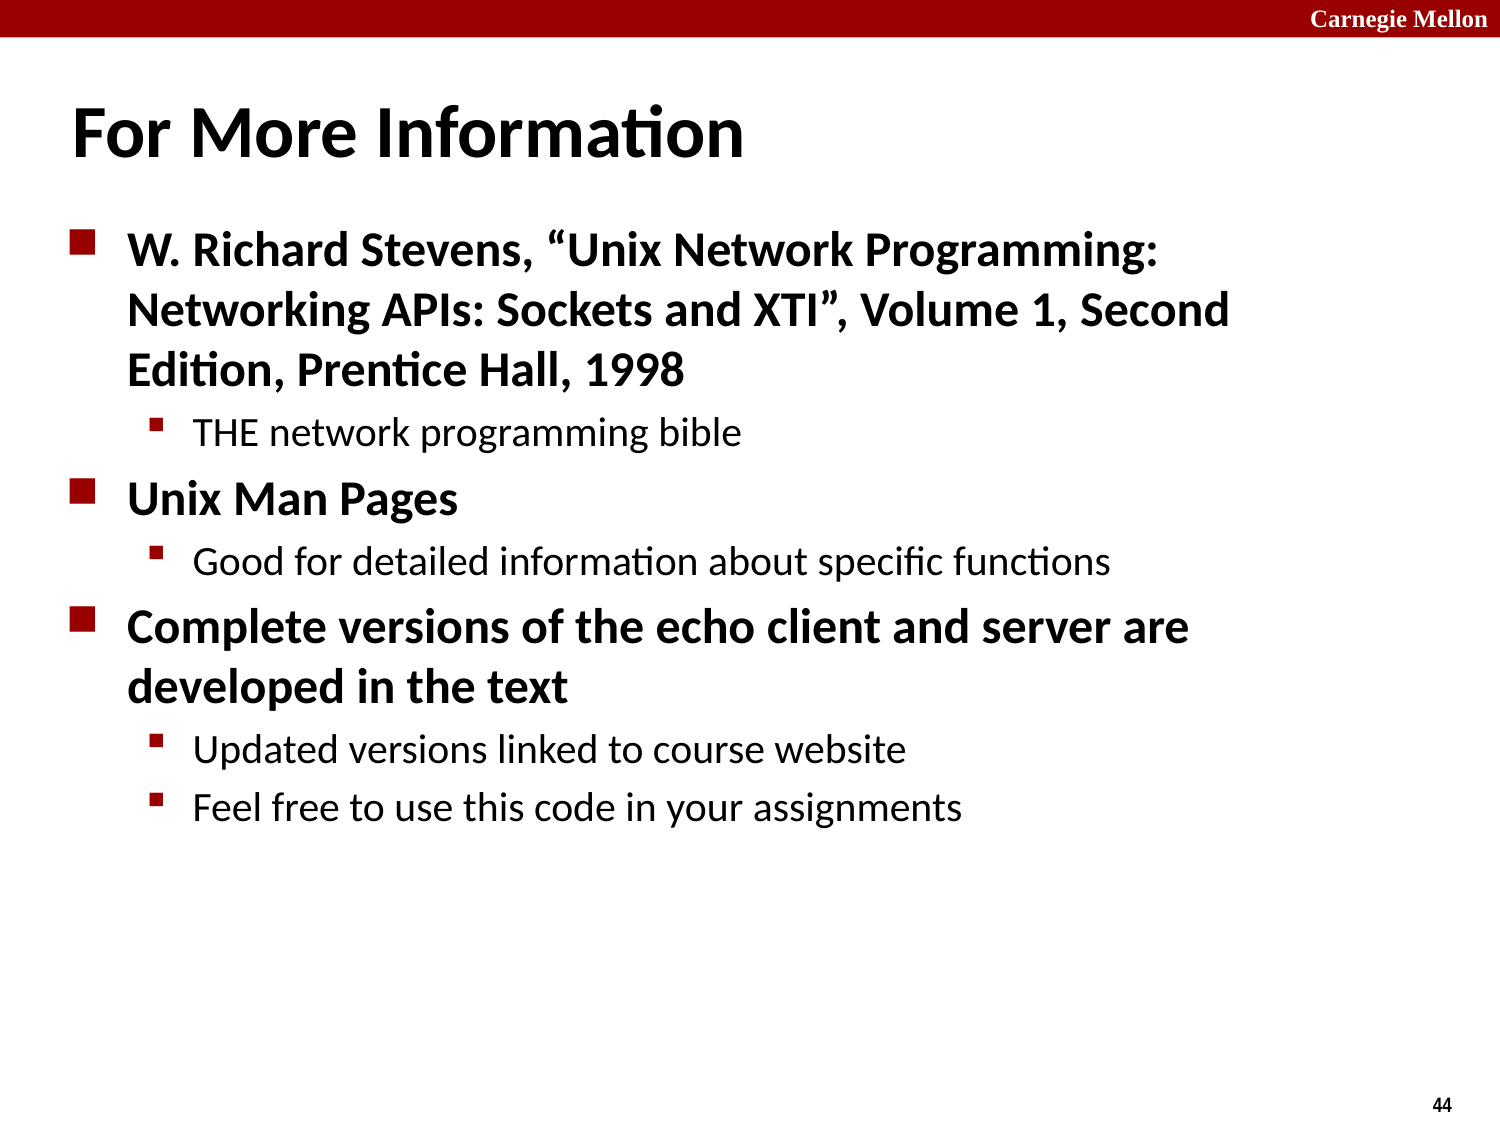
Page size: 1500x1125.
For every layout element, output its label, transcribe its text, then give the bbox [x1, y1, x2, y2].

list W. Richard Stevens, “Unix Network Programming: Networking APIs: Sockets and XTI”, Volume 1, Second Edition, Prentice Hall, 1998 THE network programming bible Unix Man Pages Good for detailed information about specific functions Complete versions of the echo client and server are developed in the text Updated versions linked to course website Feel free to use this code in your assignments [55, 209, 1352, 1026]
title For More Information [56, 80, 1051, 176]
